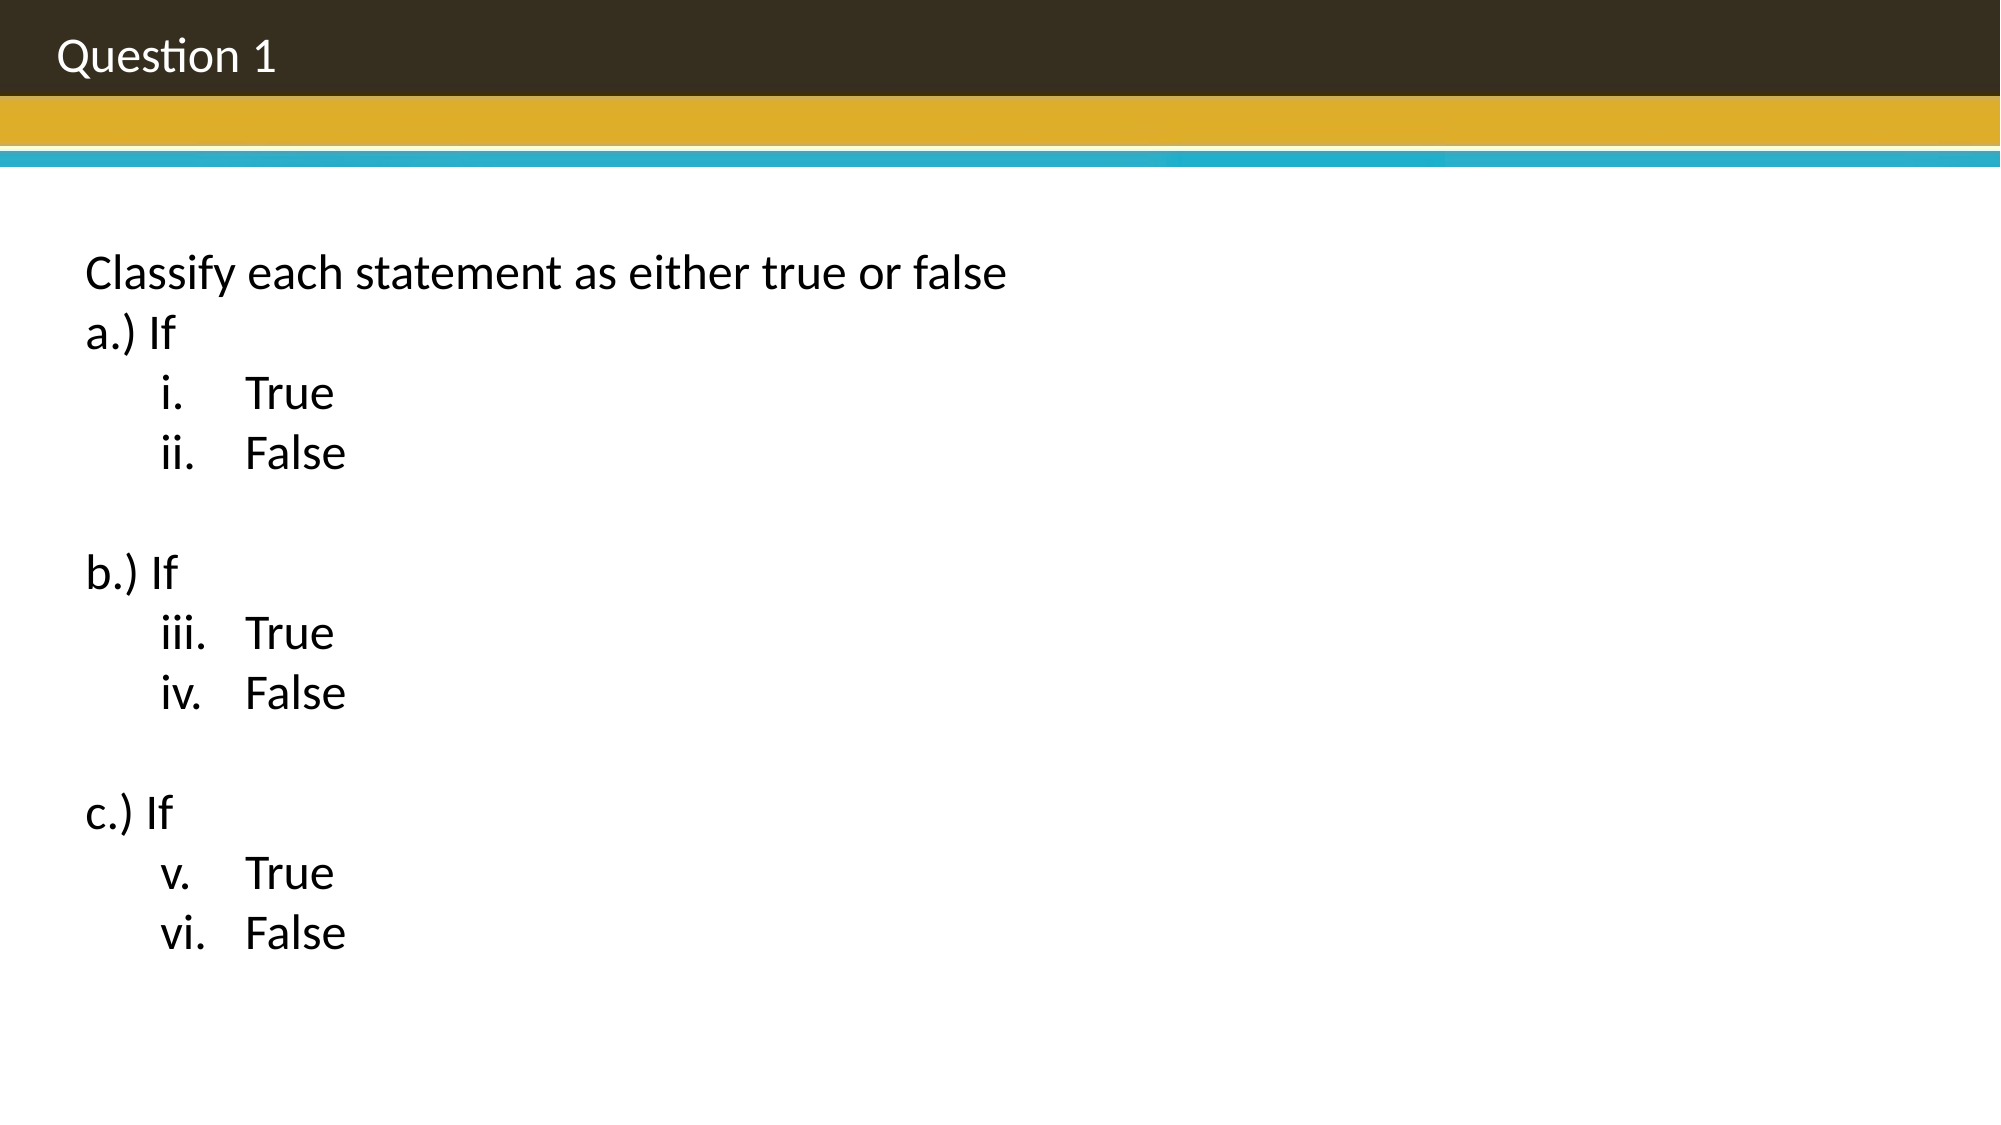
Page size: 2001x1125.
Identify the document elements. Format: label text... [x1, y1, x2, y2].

picture [0, 0, 2000, 167]
text_box Question 1 [41, 14, 293, 90]
